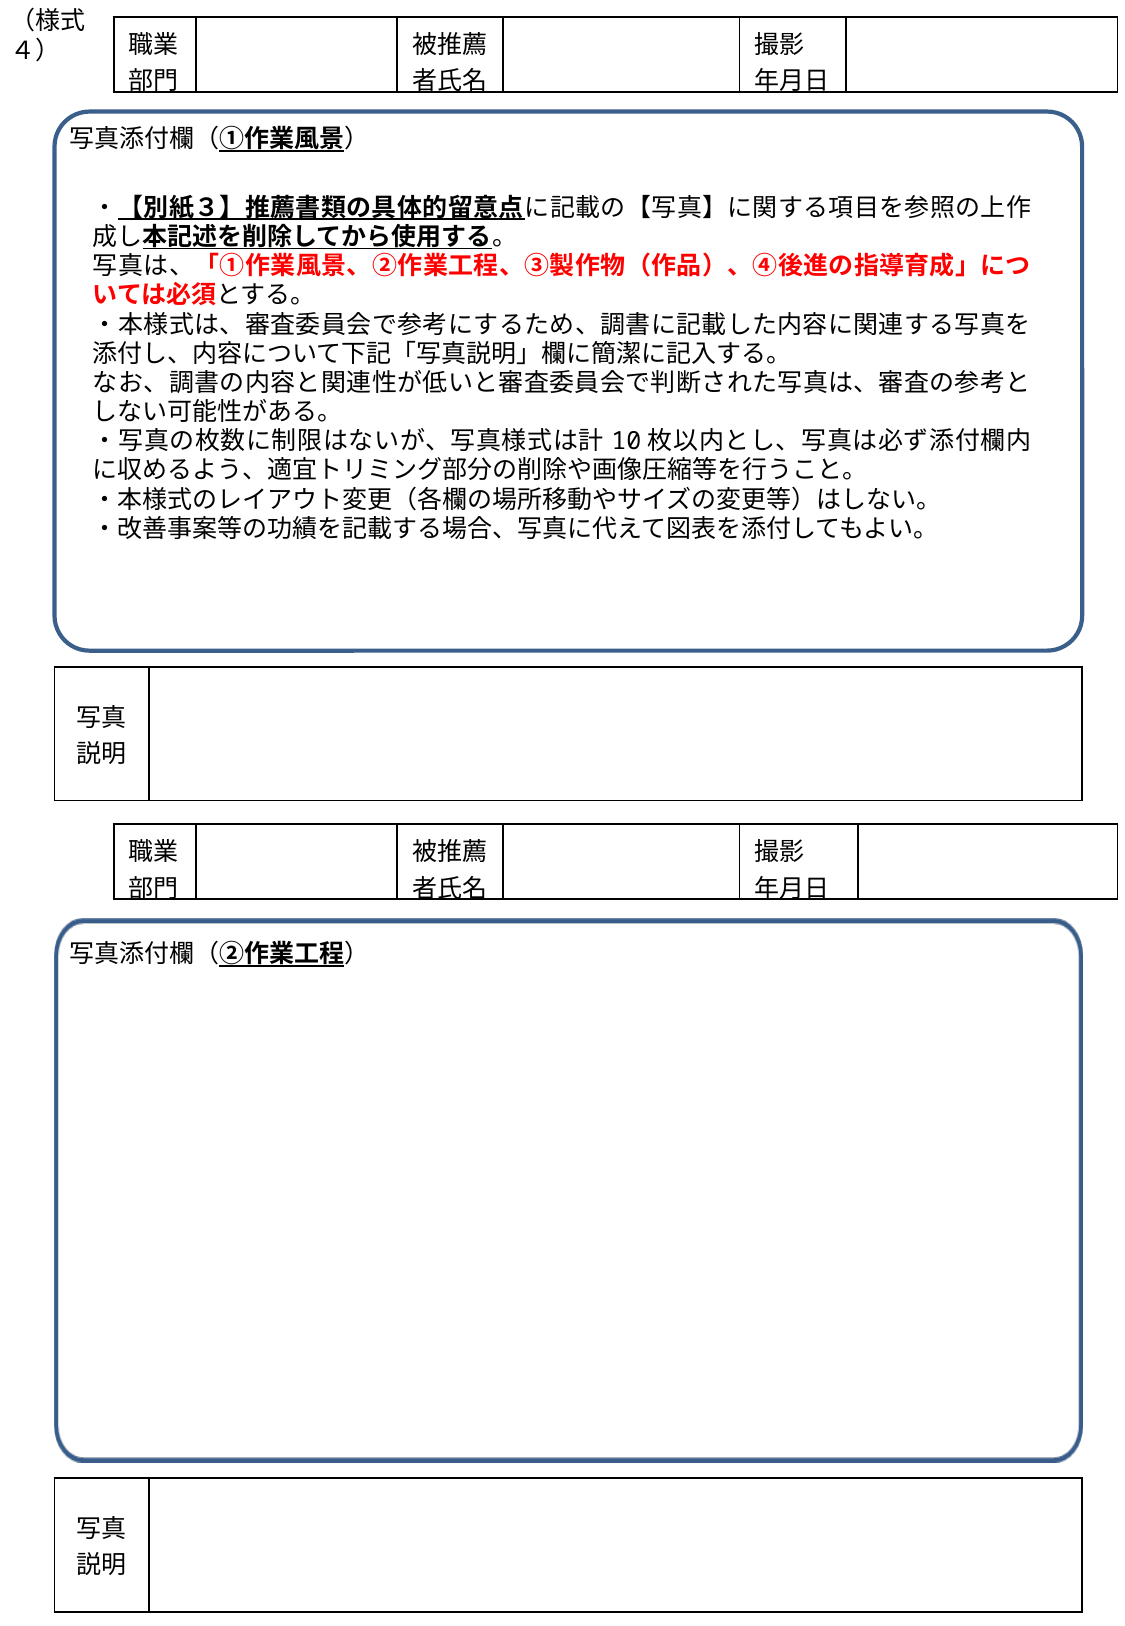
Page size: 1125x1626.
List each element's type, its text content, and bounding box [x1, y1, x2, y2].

table_header 被推薦者氏名 [398, 18, 502, 91]
table_header [150, 668, 1081, 800]
table_header [504, 825, 739, 898]
table_header 写真 説明 [55, 668, 148, 800]
text_box [52, 109, 1085, 653]
table_header 職業 部門 [115, 18, 195, 91]
table_header 写真 説明 [55, 1479, 148, 1611]
table_header [197, 18, 396, 91]
table_header [504, 18, 739, 91]
table_header 撮影 年月日 [740, 825, 857, 898]
table_header [197, 825, 396, 898]
table_header 撮影 年月日 [740, 18, 845, 91]
table_header 被推薦者氏名 [398, 825, 502, 898]
table_header [150, 1479, 1081, 1611]
picture [54, 918, 1083, 1464]
text_box 写真添付欄（①作業風景） [54, 115, 457, 161]
table_header [847, 18, 1117, 91]
table_header 職業 部門 [115, 825, 195, 898]
text_box （様式４） [0, 0, 126, 72]
text_box ・【別紙３】推薦書類の具体的留意点に記載の【写真】に関する項目を参照の上作成し本記述を削除してから使用する。 写真は、「①作業風景、②作業工程、③製作物（作品）、④後進の指導育成」については必須とする。 ・本様式は、審査委員会で参考にするため、調書に記載した内容に関連する写真を添付し、内容について下記「写真説明」欄に簡潔に記入する。 なお、調書の内容と関連性が低いと審査委員会で判断された写真は、審査の参考としない可能性がある。 ・写真の枚数に制限はないが、写真様式は計10枚以内とし、写真は必ず添付欄内に収めるよう、適宜トリミング部分の削除や画像圧縮等を行うこと。 ・本様式のレイアウト変更（各欄の場所移動やサイズの変更等）はしない。 ・改善事案等の功績を記載する場合、写真に代えて図表を添付してもよい。 [76, 183, 1049, 578]
table_header [859, 825, 1117, 898]
